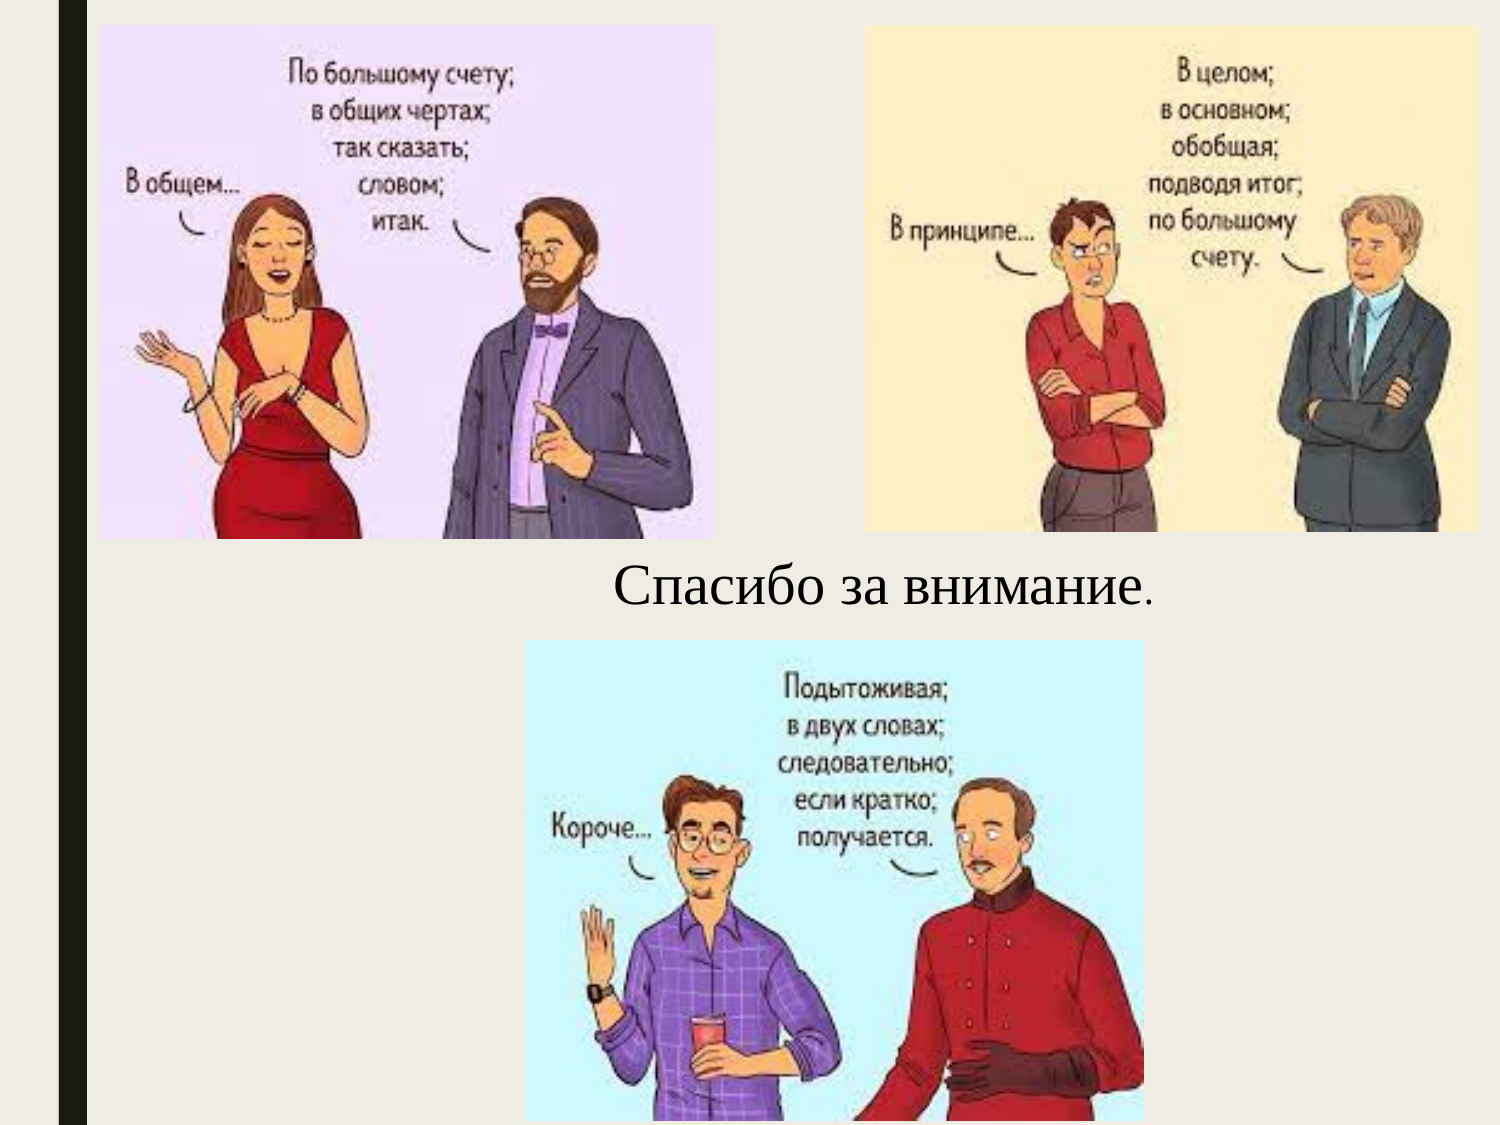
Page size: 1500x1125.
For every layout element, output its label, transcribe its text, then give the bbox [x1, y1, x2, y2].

text_box Спасибо за внимание. [599, 538, 1169, 624]
picture [525, 640, 1144, 1121]
picture [865, 25, 1479, 532]
picture [100, 25, 714, 539]
